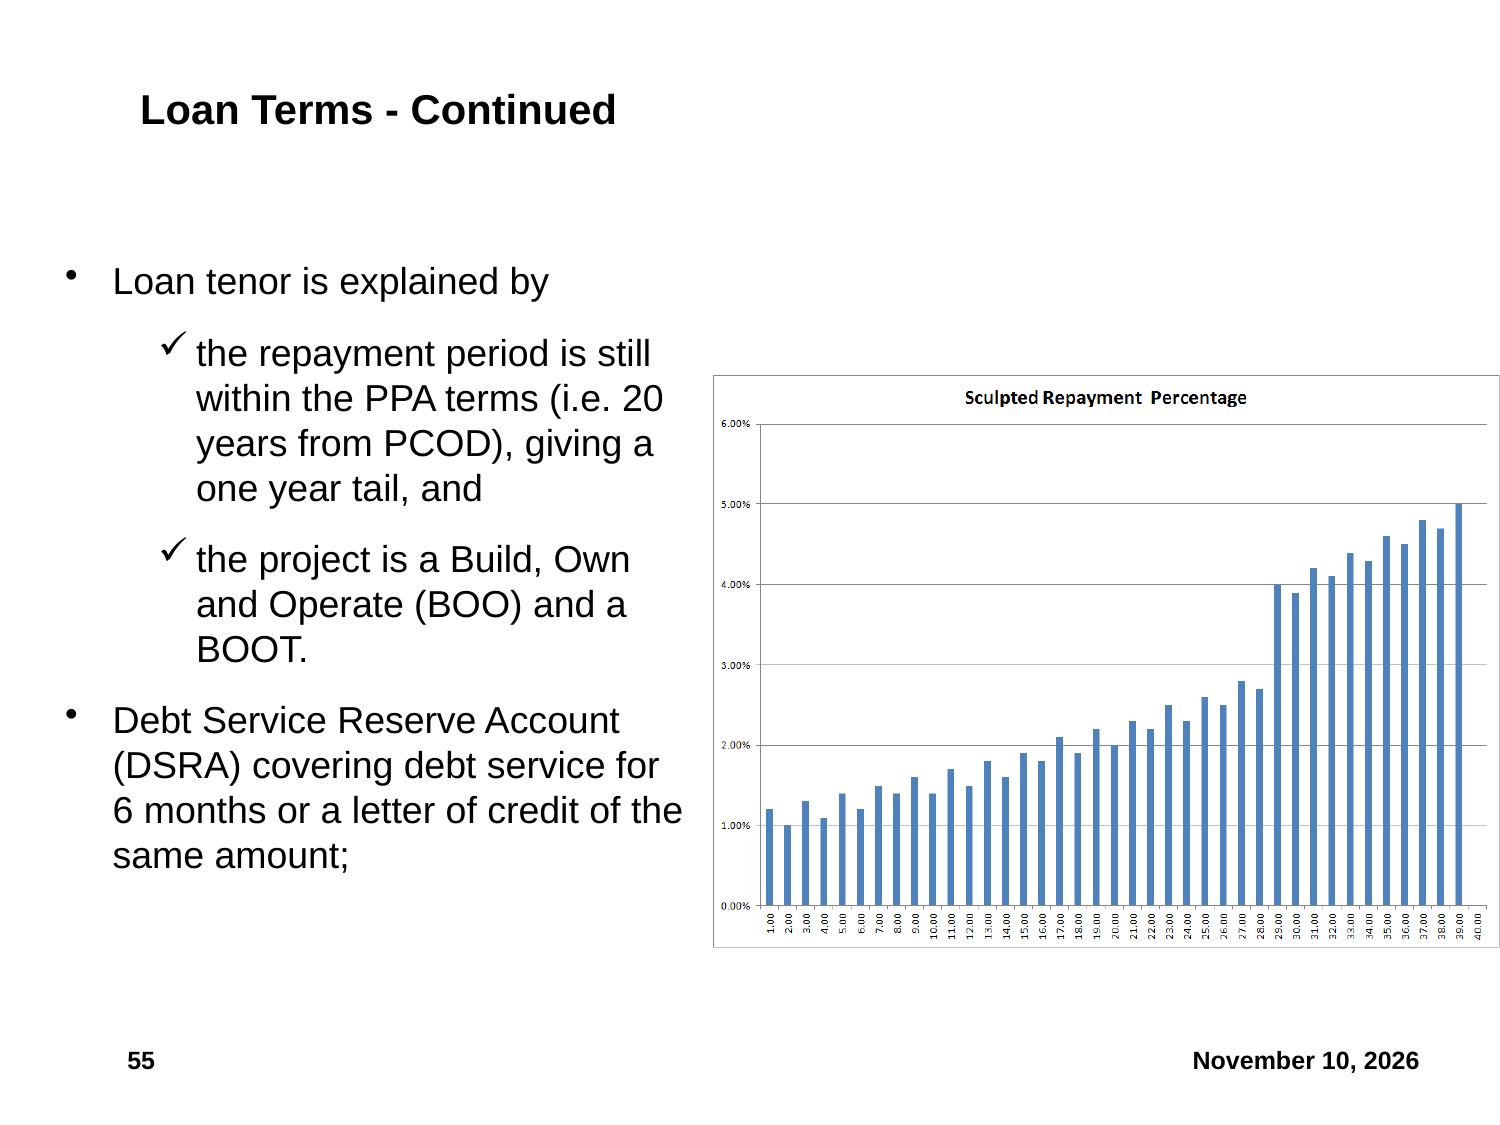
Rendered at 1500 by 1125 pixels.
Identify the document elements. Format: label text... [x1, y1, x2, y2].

title Loan Terms - Continued [124, 74, 1376, 226]
picture [712, 374, 1500, 948]
list Loan tenor is explained by the repayment period is still within the PPA terms (i.e. 20 years from PCOD), giving a one year tail, and the project is a Build, Own and Operate (BOO) and a BOOT. Debt Service Reserve Account (DSRA) covering debt service for 6 months or a letter of credit of the same amount; [49, 249, 701, 1001]
